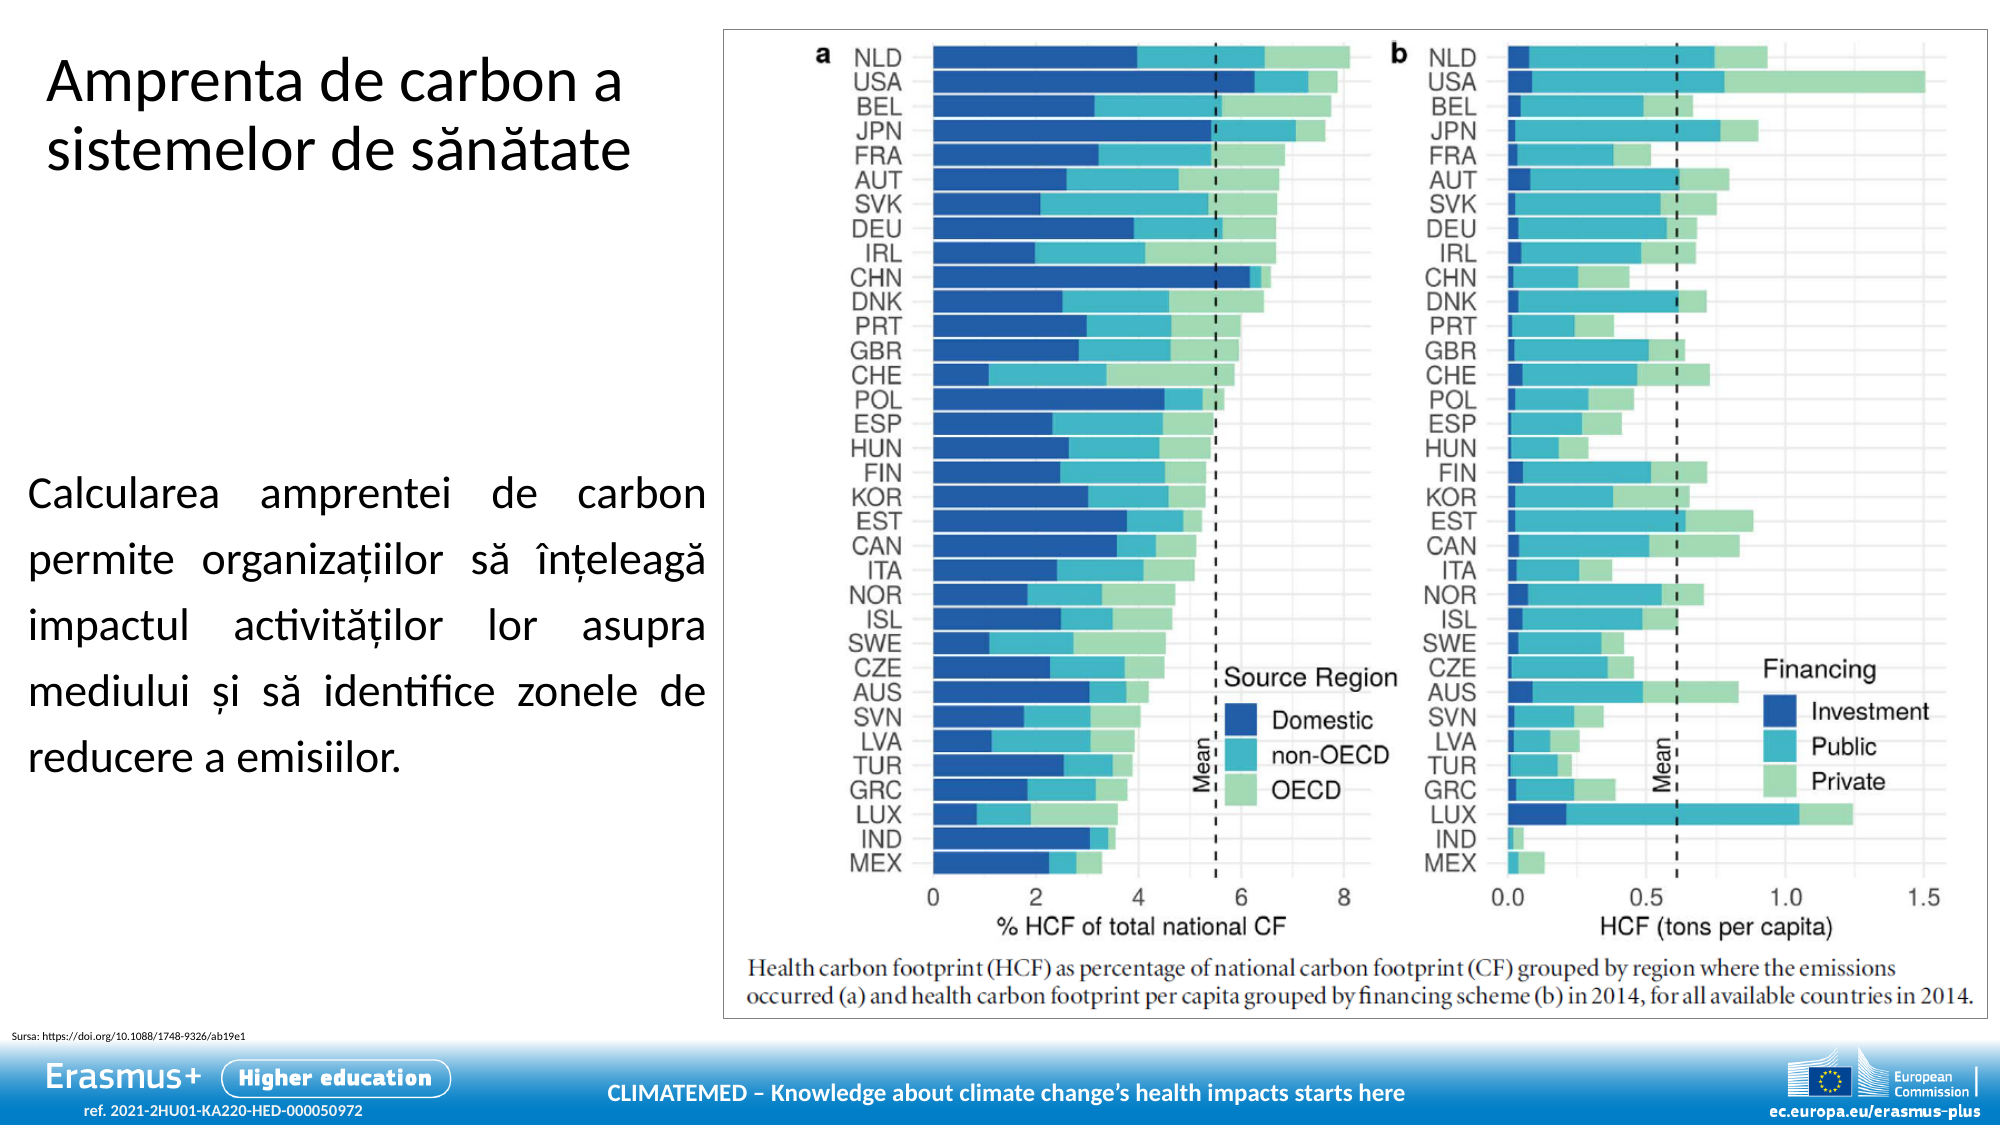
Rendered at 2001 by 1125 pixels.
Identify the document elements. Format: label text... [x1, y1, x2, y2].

title Amprenta de carbon a sistemelor de sănătate [31, 25, 654, 206]
text_box Calcularea amprentei de carbon permite organizațiilor să înțeleagă impactul activităților lor asupra mediului și să identifice zonele de reducere a emisiilor. [13, 444, 723, 789]
list Sursa: https://doi.org/10.1088/1748-9326/ab19e1 [0, 1020, 621, 1051]
picture [0, 30, 2000, 1125]
